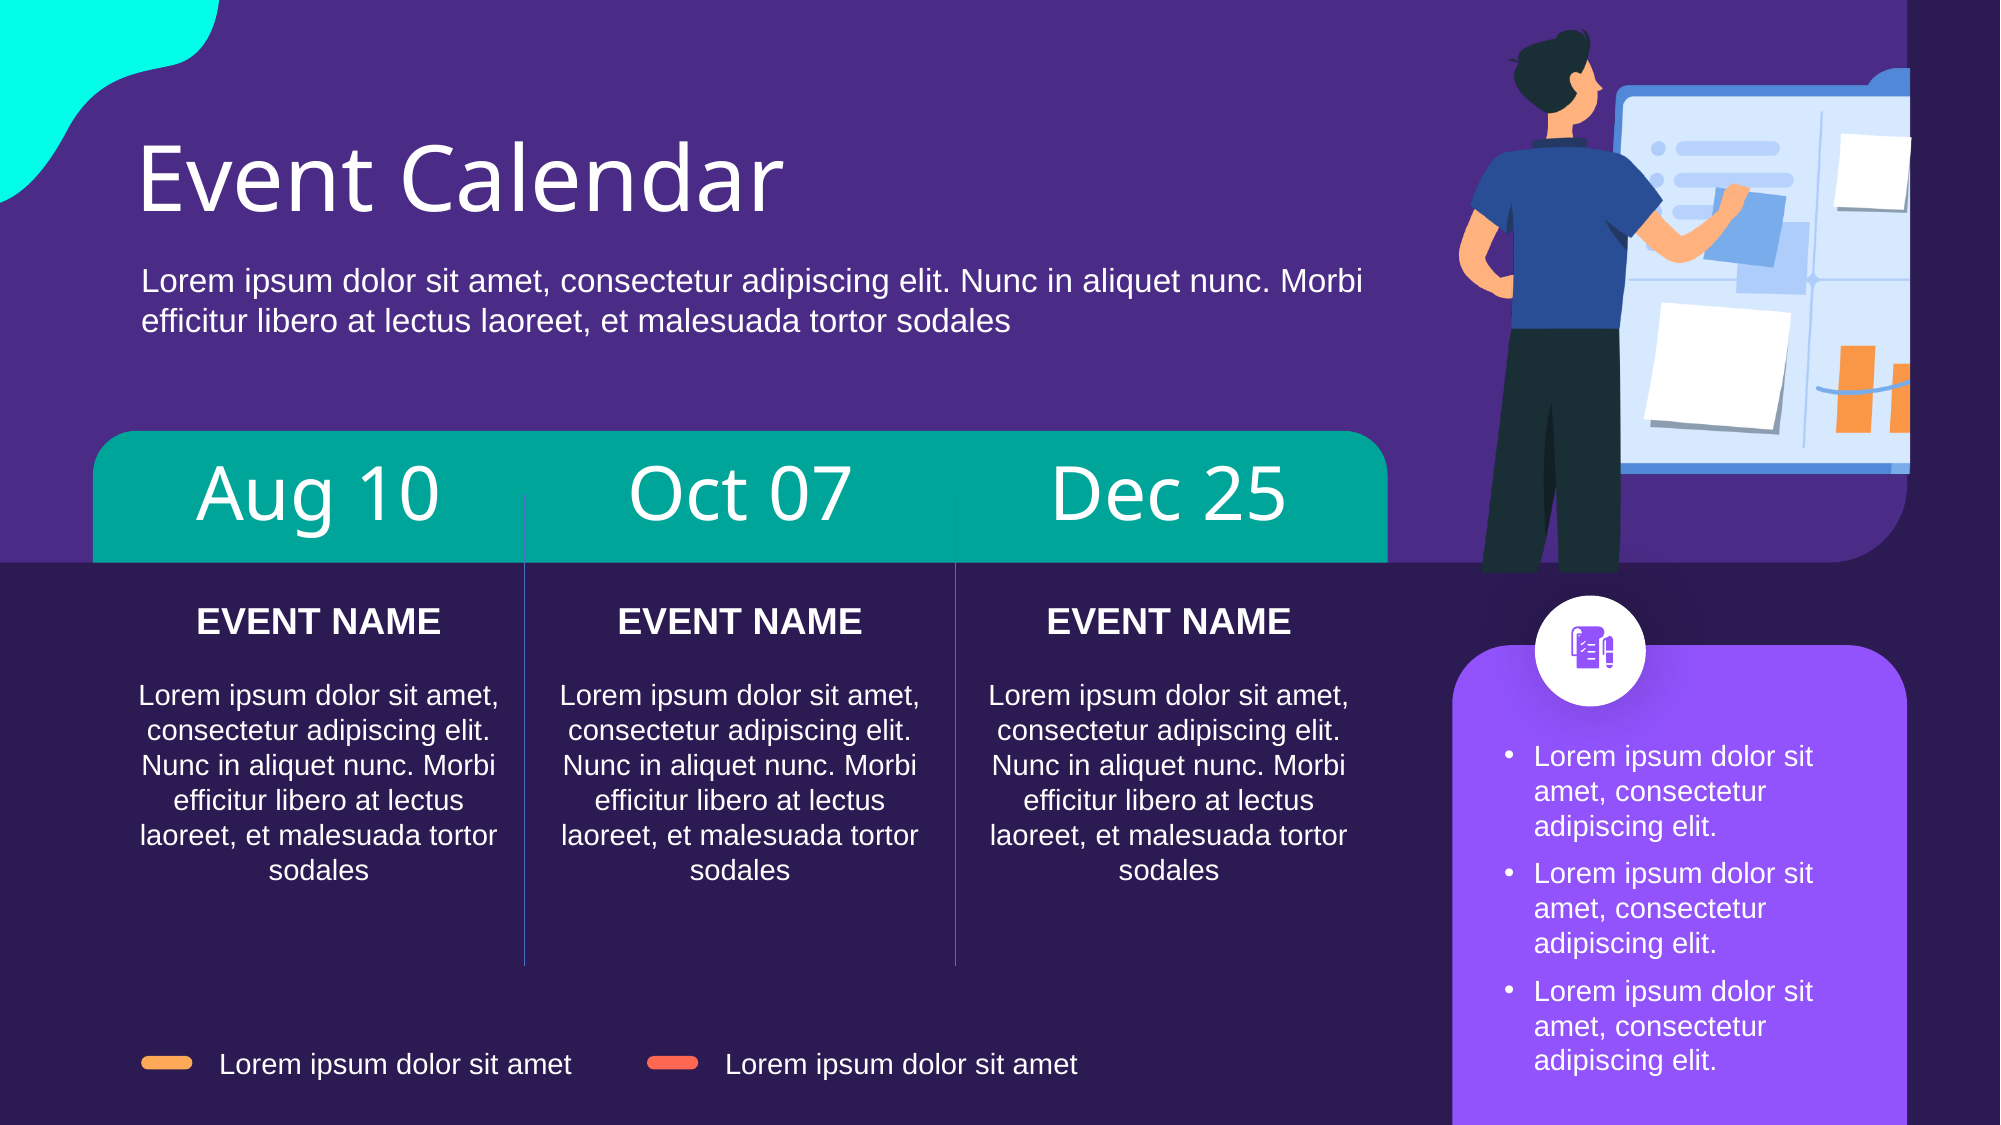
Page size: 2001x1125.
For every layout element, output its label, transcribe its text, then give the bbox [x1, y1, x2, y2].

text_box [0, 0, 1909, 564]
text_box Aug 10 [135, 456, 503, 538]
text_box Dec 25 [985, 456, 1353, 538]
text_box [1533, 594, 1647, 708]
text_box [0, 0, 221, 204]
title Event Calendar [135, 88, 1000, 277]
text_box Lorem ipsum dolor sit amet, consectetur adipiscing elit. Nunc in aliquet nunc. Morbi efficitur libero at lectus laoreet, et malesuada tortor sodales [135, 676, 503, 887]
text_box Oct 07 [557, 456, 925, 538]
text_box EVENT NAME [135, 596, 503, 642]
text_box EVENT NAME [556, 596, 924, 642]
text_box Lorem ipsum dolor sit amet [219, 1044, 583, 1081]
text_box [91, 429, 1382, 564]
picture [1382, 26, 1939, 585]
text_box Lorem ipsum dolor sit amet, consectetur adipiscing elit. Lorem ipsum dolor sit amet, consectetur adipiscing elit. Lorem ipsum dolor sit amet, consectetur adipiscing elit. [1504, 737, 1859, 1077]
text_box EVENT NAME [985, 596, 1353, 642]
text_box [140, 1054, 194, 1071]
text_box [645, 1054, 700, 1071]
text_box [1451, 644, 1909, 1125]
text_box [1571, 626, 1613, 669]
text_box Lorem ipsum dolor sit amet, consectetur adipiscing elit. Nunc in aliquet nunc. Morbi efficitur libero at lectus laoreet, et malesuada tortor sodales [141, 259, 1382, 340]
text_box Lorem ipsum dolor sit amet, consectetur adipiscing elit. Nunc in aliquet nunc. Morbi efficitur libero at lectus laoreet, et malesuada tortor sodales [985, 676, 1353, 887]
text_box Lorem ipsum dolor sit amet, consectetur adipiscing elit. Nunc in aliquet nunc. Morbi efficitur libero at lectus laoreet, et malesuada tortor sodales [556, 676, 924, 887]
text_box Lorem ipsum dolor sit amet [725, 1044, 1089, 1081]
